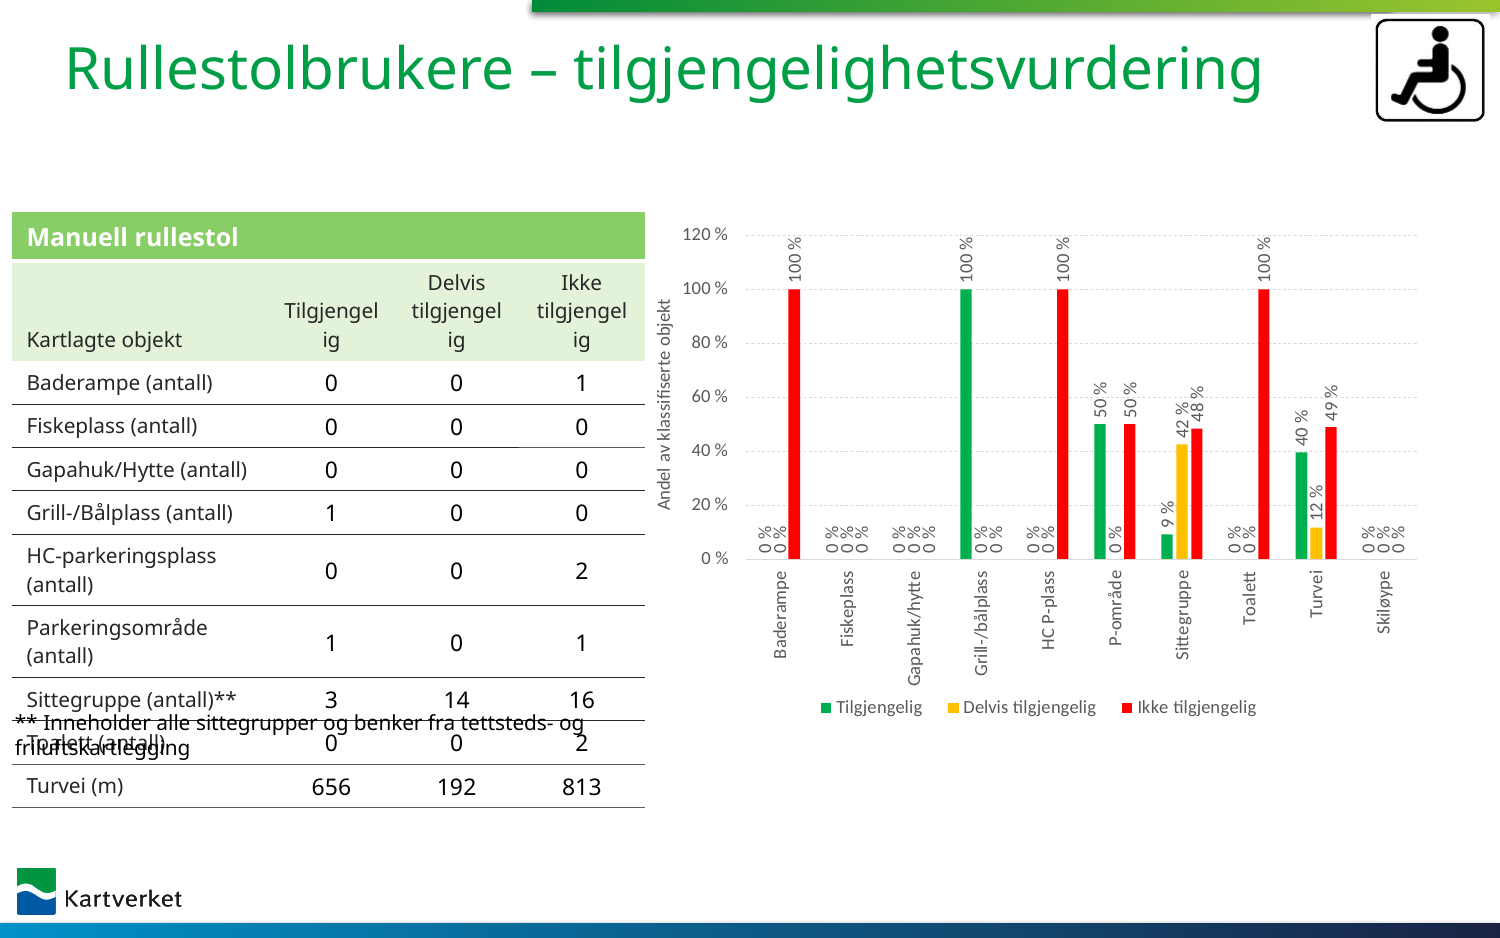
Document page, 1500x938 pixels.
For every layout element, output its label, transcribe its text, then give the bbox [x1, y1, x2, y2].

table_cell Sittegruppe (antall)** [12, 678, 269, 702]
table_cell 0 [394, 535, 519, 605]
text_box Rullestolbrukere – tilgjengelighetsvurdering [49, 12, 1372, 109]
table_cell 0 [269, 448, 394, 490]
table_cell 0 [269, 361, 394, 404]
table_cell 192 [394, 768, 519, 807]
table_cell Kartlagte objekt [12, 263, 269, 361]
table_cell 0 [394, 405, 519, 447]
table_cell Grill-/Bålplass (antall) [12, 491, 269, 534]
table_cell Baderampe (antall) [12, 361, 269, 404]
table_cell 0 [269, 535, 394, 605]
table_cell Parkeringsområde (antall) [12, 606, 269, 677]
table_cell 0 [519, 448, 638, 490]
table_cell 0 [394, 491, 519, 534]
table_cell Ikke tilgjengelig [519, 263, 638, 361]
table_cell 0 [394, 361, 519, 404]
table_cell 1 [519, 361, 638, 404]
table_cell 14 [394, 678, 519, 702]
picture [1371, 13, 1491, 127]
table_cell 0 [519, 491, 638, 534]
text_box ** Inneholder alle sittegrupper og benker fra tettsteds- og friluftskartlegging [0, 702, 745, 768]
table_cell Turvei (m) [12, 768, 269, 807]
table_cell 1 [269, 491, 394, 534]
table_cell 0 [394, 448, 519, 490]
table_cell 0 [394, 606, 519, 677]
table_cell 1 [269, 606, 394, 677]
table_cell 3 [269, 678, 394, 702]
table_cell 813 [519, 768, 645, 807]
table_cell Tilgjengelig [269, 263, 394, 361]
table_header Manuell rullestol [12, 212, 645, 259]
table_cell Fiskeplass (antall) [12, 405, 269, 447]
table_cell Delvis tilgjengelig [394, 263, 519, 361]
table_cell 2 [519, 535, 638, 605]
table_cell 0 [519, 405, 638, 447]
table_cell 1 [519, 606, 638, 677]
table_cell 656 [269, 768, 394, 807]
table_cell 16 [519, 678, 638, 702]
picture [643, 218, 1427, 728]
table_cell Gapahuk/Hytte (antall) [12, 448, 269, 490]
table_cell HC-parkeringsplass (antall) [12, 535, 269, 605]
table_cell 0 [269, 405, 394, 447]
